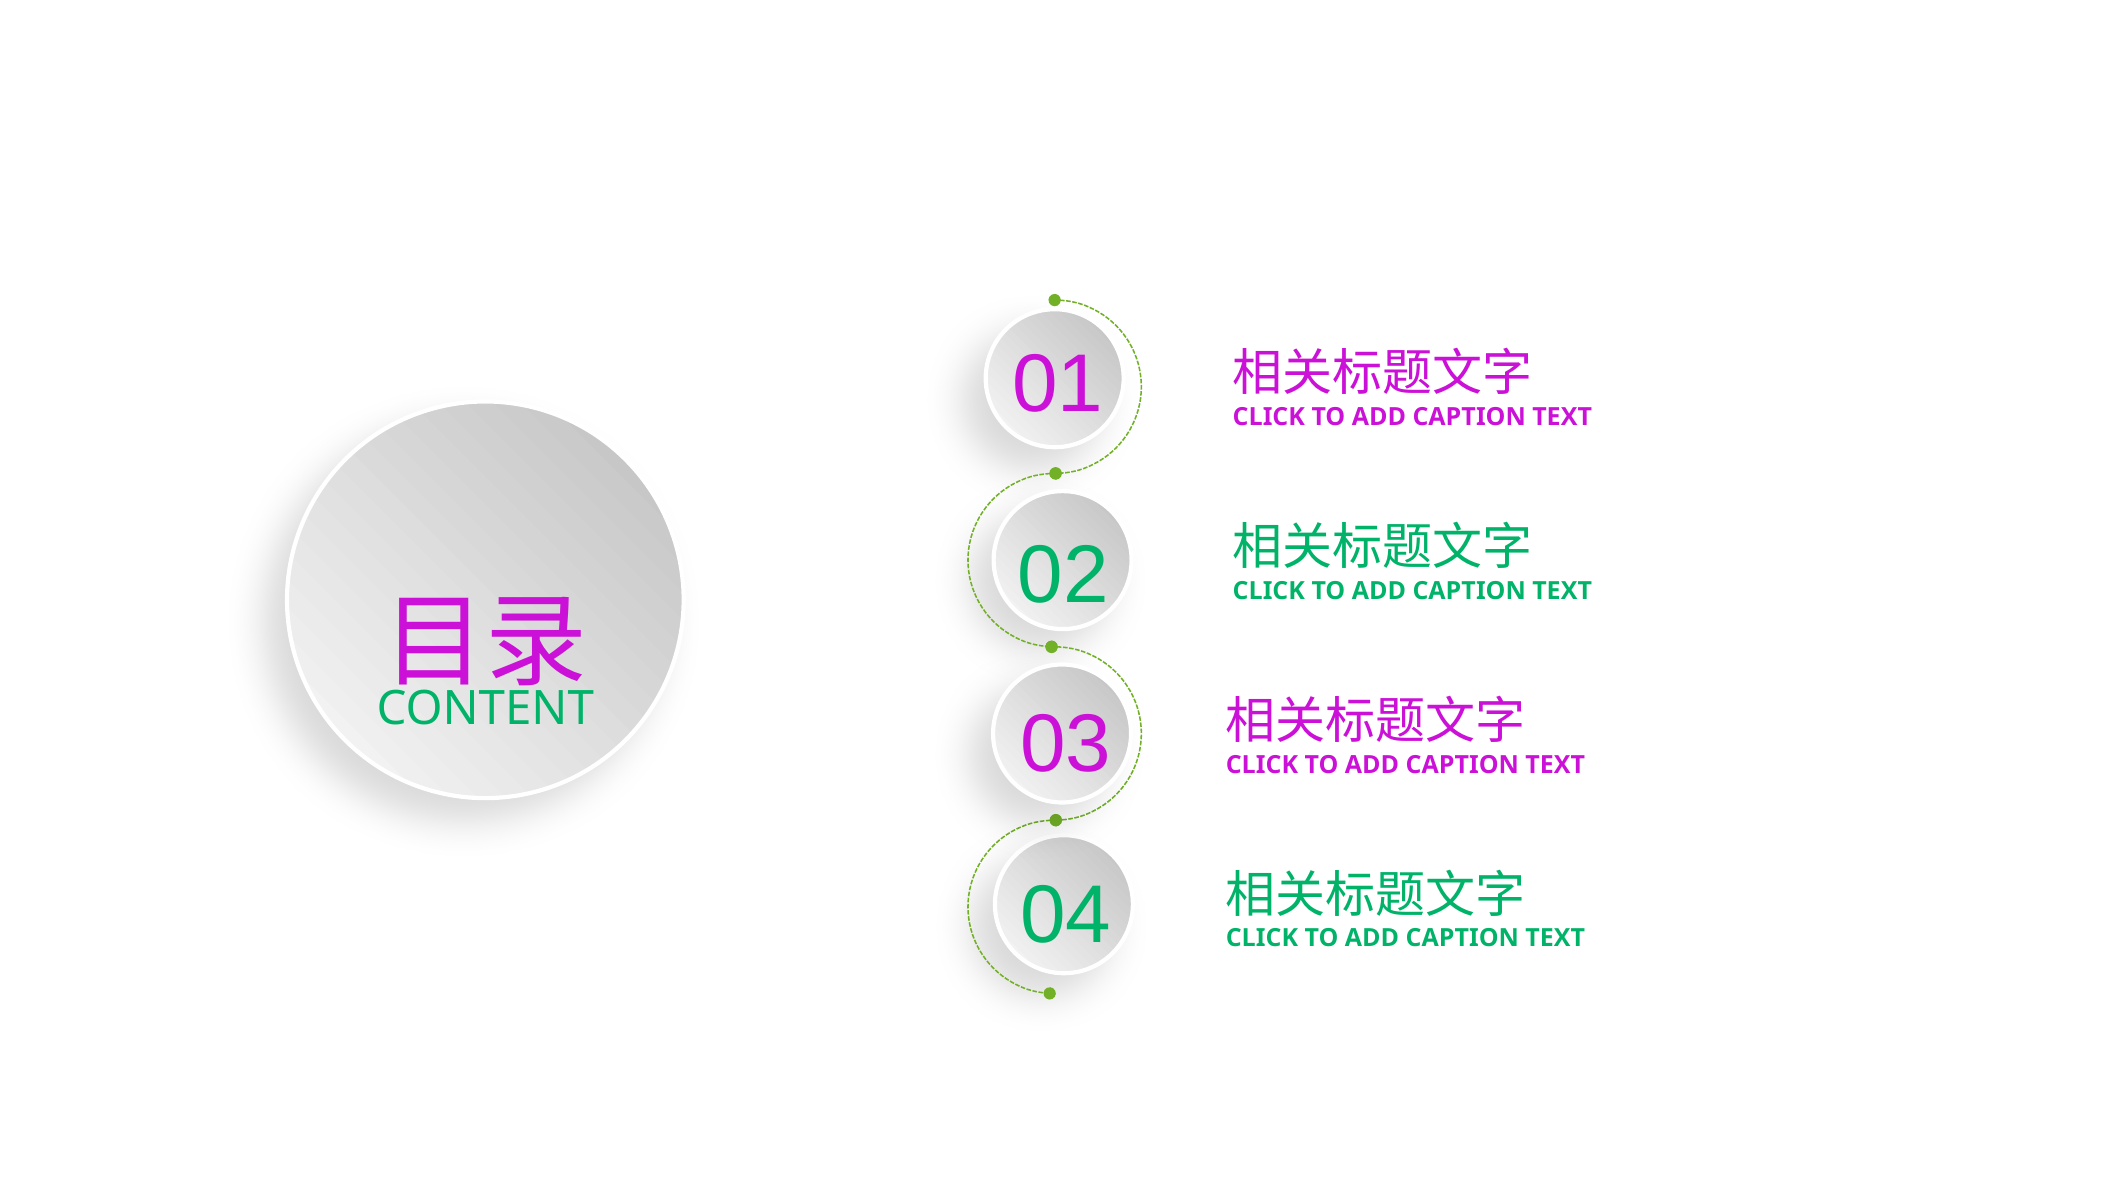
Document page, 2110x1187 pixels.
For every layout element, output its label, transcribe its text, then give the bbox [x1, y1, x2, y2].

text_box [285, 400, 685, 800]
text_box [993, 664, 1132, 803]
text_box 相关标题文字 CLICK TO ADD CAPTION TEXT [1217, 507, 1608, 612]
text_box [351, 461, 619, 729]
text_box 相关标题文字 CLICK TO ADD CAPTION TEXT [1211, 854, 1601, 960]
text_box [967, 300, 1142, 994]
text_box 相关标题文字 CLICK TO ADD CAPTION TEXT [1211, 680, 1601, 786]
text_box 相关标题文字 CLICK TO ADD CAPTION TEXT [1217, 333, 1608, 439]
